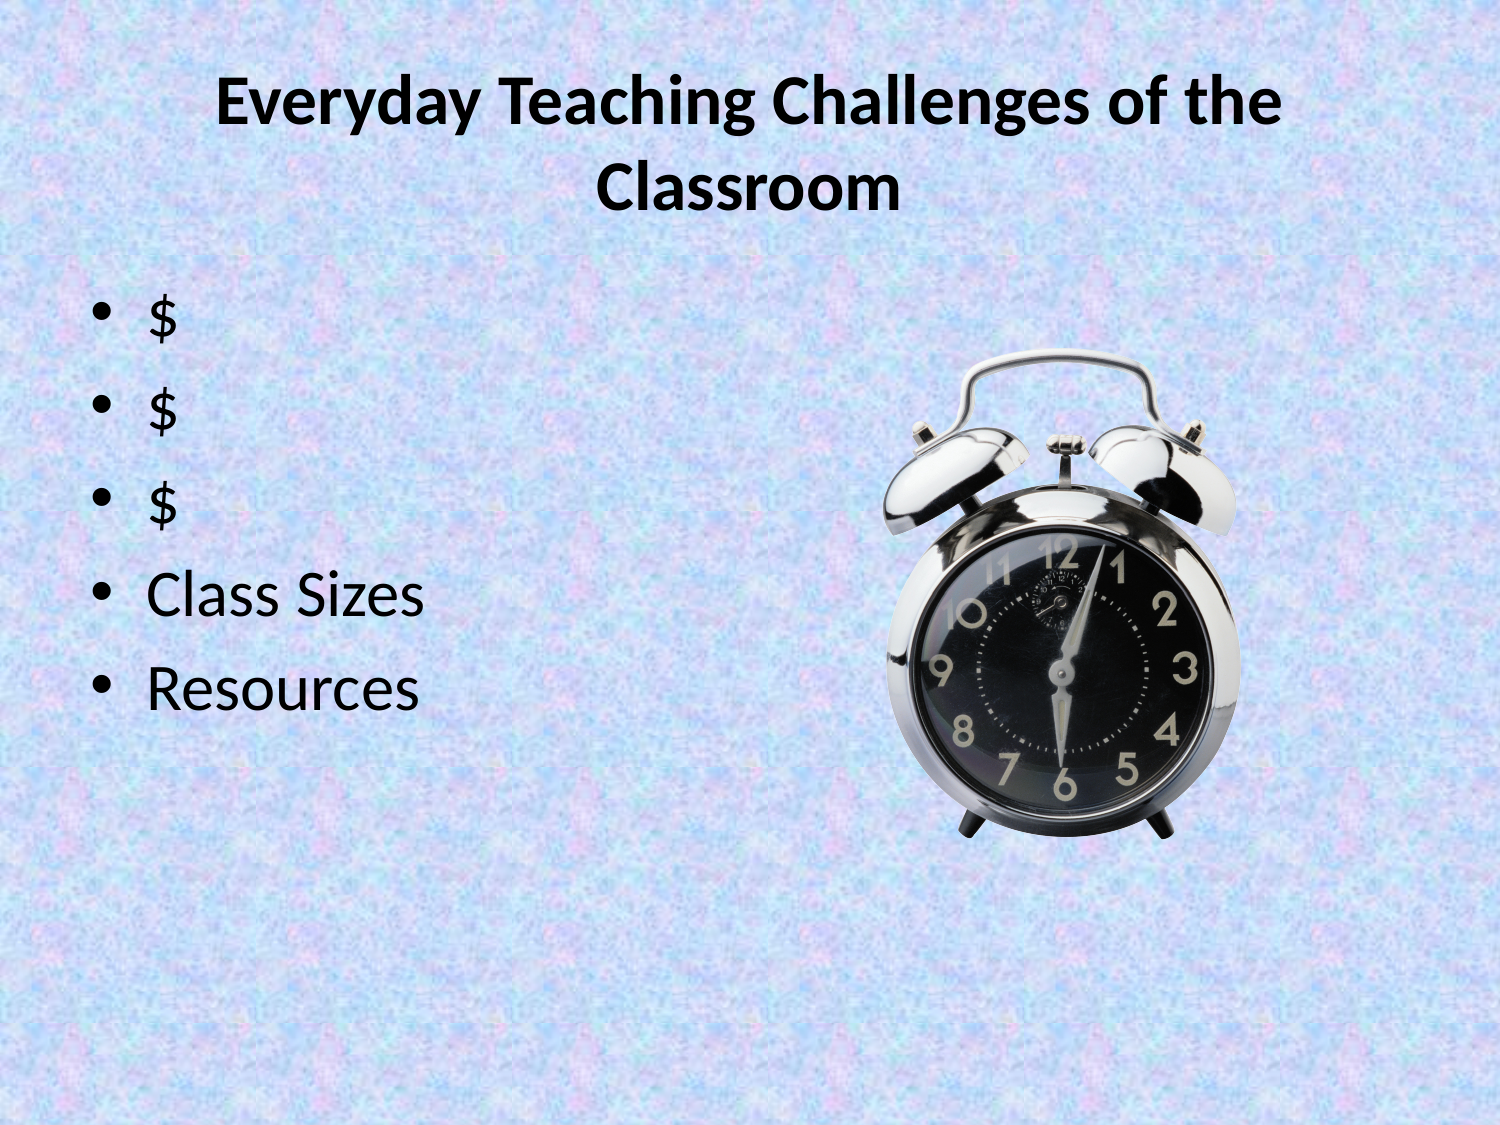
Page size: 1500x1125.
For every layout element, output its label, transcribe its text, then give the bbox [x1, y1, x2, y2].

title Everyday Teaching Challenges of the Classroom [75, 45, 1425, 233]
list $ $ $ Class Sizes Resources [75, 262, 1425, 1005]
picture [0, 0, 1500, 1125]
